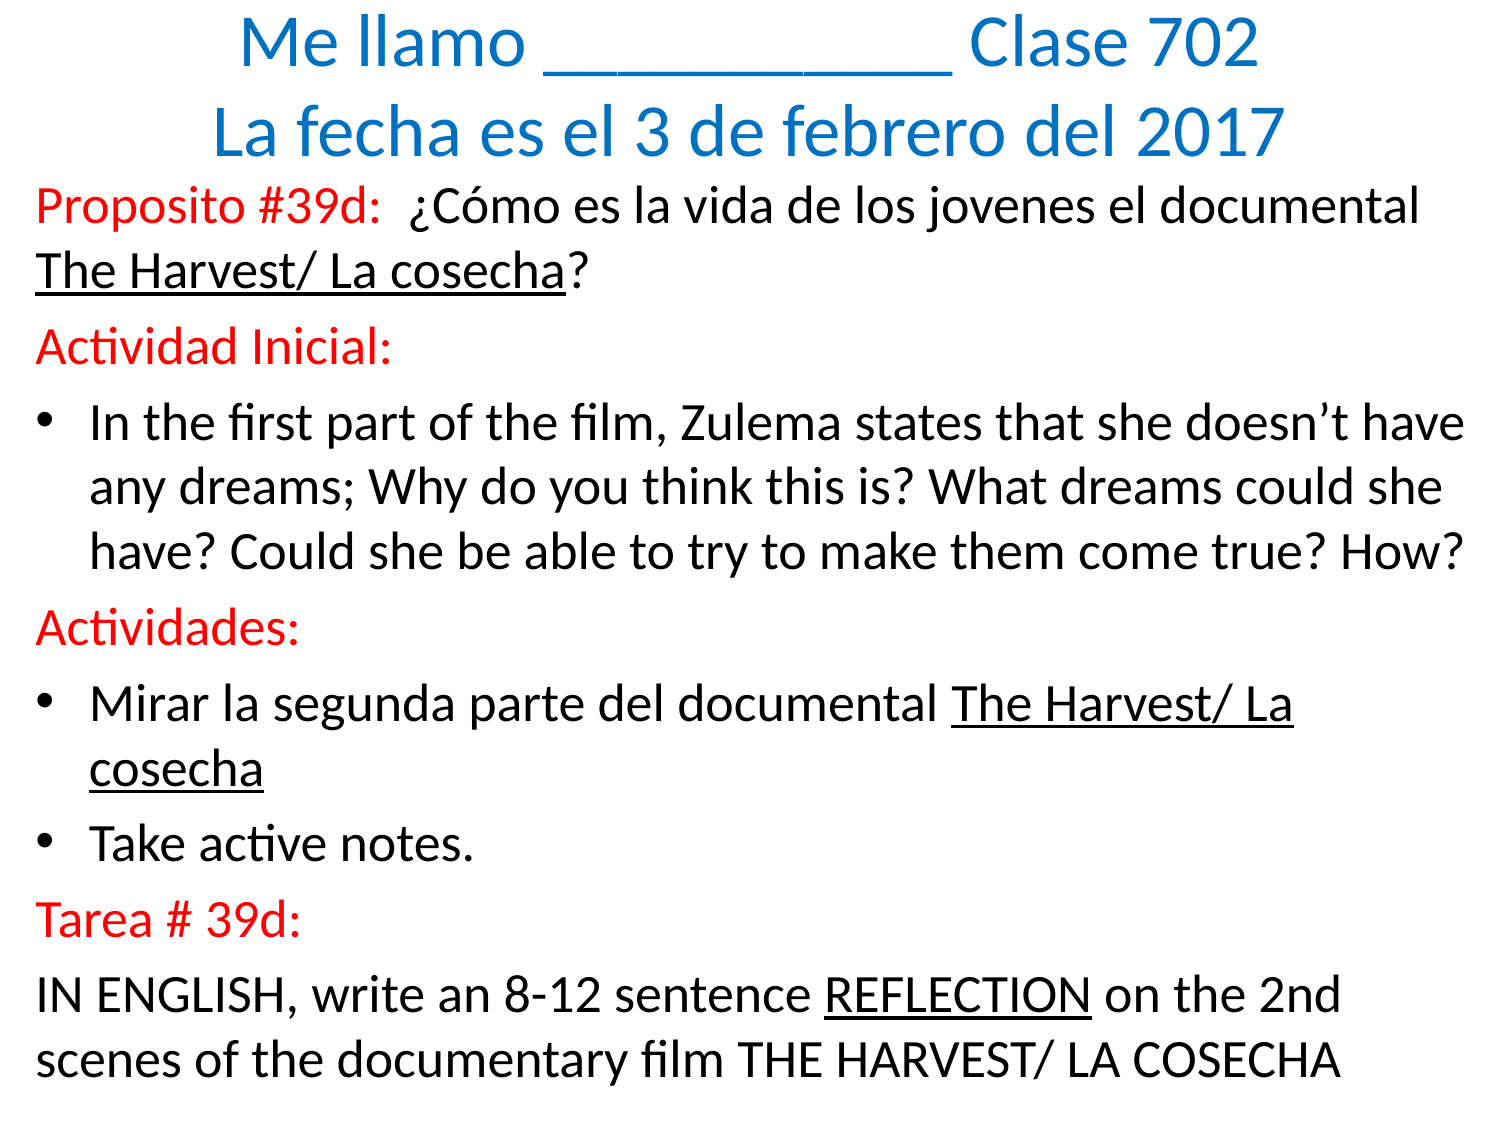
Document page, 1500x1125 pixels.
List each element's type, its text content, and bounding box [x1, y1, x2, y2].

title Me llamo ___________ Clase 702 La fecha es el 3 de febrero del 2017 [75, 0, 1425, 162]
list Proposito #39d: ¿Cómo es la vida de los jovenes el documental The Harvest/ La cosecha? Actividad Inicial: In the first part of the film, Zulema states that she doesn’t have any dreams; Why do you think this is? What dreams could she have? Could she be able to try to make them come true? How? Actividades: Mirar la segunda parte del documental The Harvest/ La cosecha Take active notes. Tarea # 39d: IN ENGLISH, write an 8-12 sentence REFLECTION on the 2nd scenes of the documentary film THE HARVEST/ LA COSECHA [20, 162, 1496, 1125]
